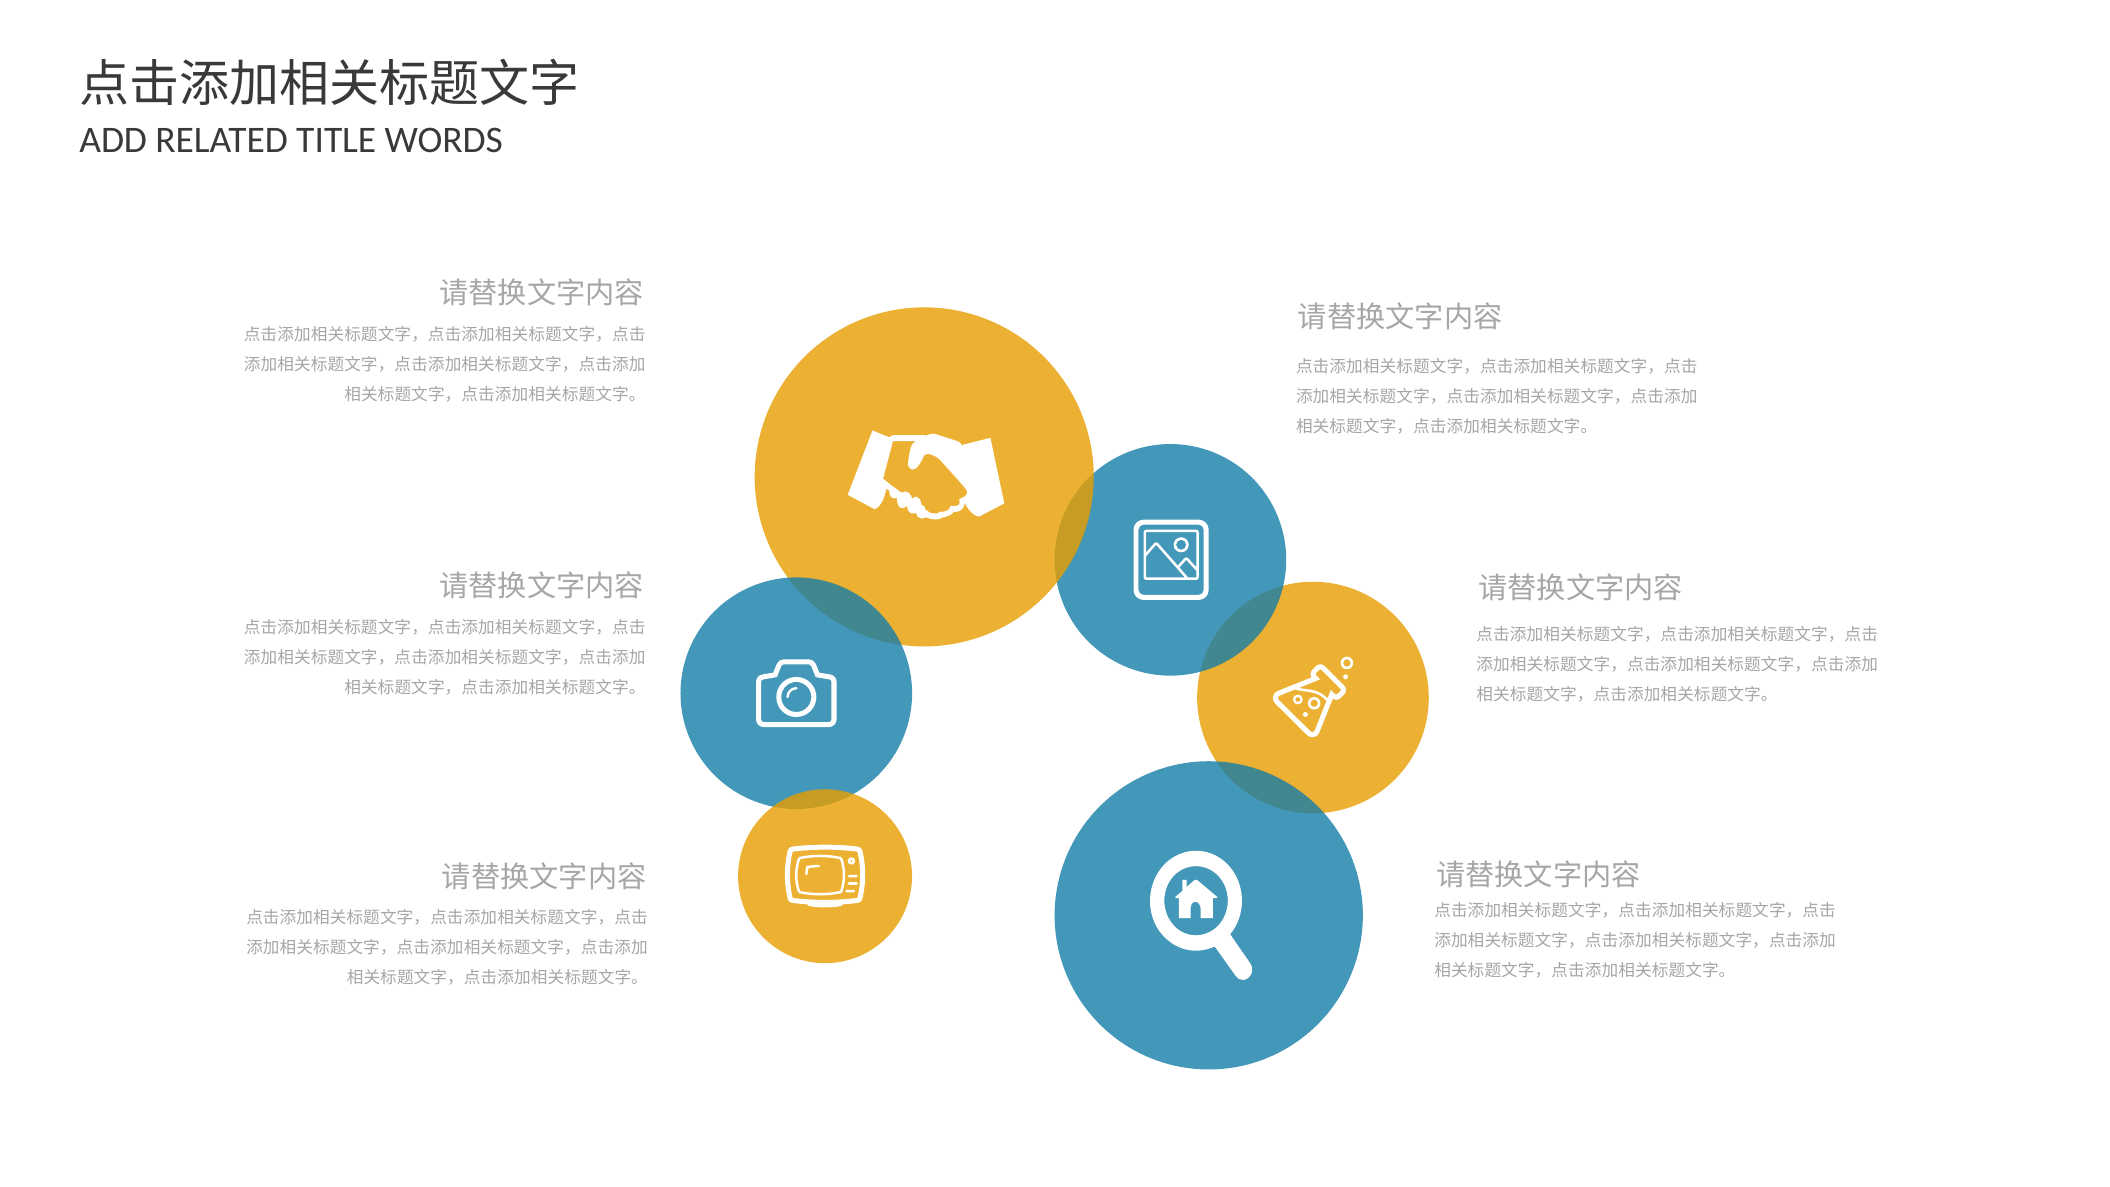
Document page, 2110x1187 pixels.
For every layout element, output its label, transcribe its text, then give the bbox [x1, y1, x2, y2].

text_box 请替换文字内容 [1282, 283, 1681, 341]
text_box ADD RELATED TITLE WORDS [63, 107, 520, 169]
text_box 请替换文字内容 [1420, 841, 1819, 899]
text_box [1054, 761, 1363, 1070]
text_box 点击添加相关标题文字 [63, 43, 596, 120]
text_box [1054, 444, 1287, 676]
text_box 点击添加相关标题文字，点击添加相关标题文字，点击添加相关标题文字，点击添加相关标题文字，点击添加相关标题文字，点击添加相关标题文字。 [227, 890, 663, 995]
text_box 请替换文字内容 [263, 843, 663, 901]
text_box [680, 577, 913, 809]
text_box 点击添加相关标题文字，点击添加相关标题文字，点击添加相关标题文字，点击添加相关标题文字，点击添加相关标题文字，点击添加相关标题文字。 [224, 599, 660, 704]
text_box 点击添加相关标题文字，点击添加相关标题文字，点击添加相关标题文字，点击添加相关标题文字，点击添加相关标题文字，点击添加相关标题文字。 [1420, 883, 1856, 988]
text_box 请替换文字内容 [261, 259, 661, 318]
text_box 点击添加相关标题文字，点击添加相关标题文字，点击添加相关标题文字，点击添加相关标题文字，点击添加相关标题文字，点击添加相关标题文字。 [1281, 338, 1717, 443]
text_box 请替换文字内容 [1462, 554, 1862, 613]
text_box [754, 307, 1094, 647]
text_box 请替换文字内容 [261, 552, 661, 611]
text_box 点击添加相关标题文字，点击添加相关标题文字，点击添加相关标题文字，点击添加相关标题文字，点击添加相关标题文字，点击添加相关标题文字。 [224, 306, 660, 411]
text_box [1197, 581, 1429, 814]
text_box 点击添加相关标题文字，点击添加相关标题文字，点击添加相关标题文字，点击添加相关标题文字，点击添加相关标题文字，点击添加相关标题文字。 [1462, 606, 1898, 711]
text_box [738, 789, 913, 964]
